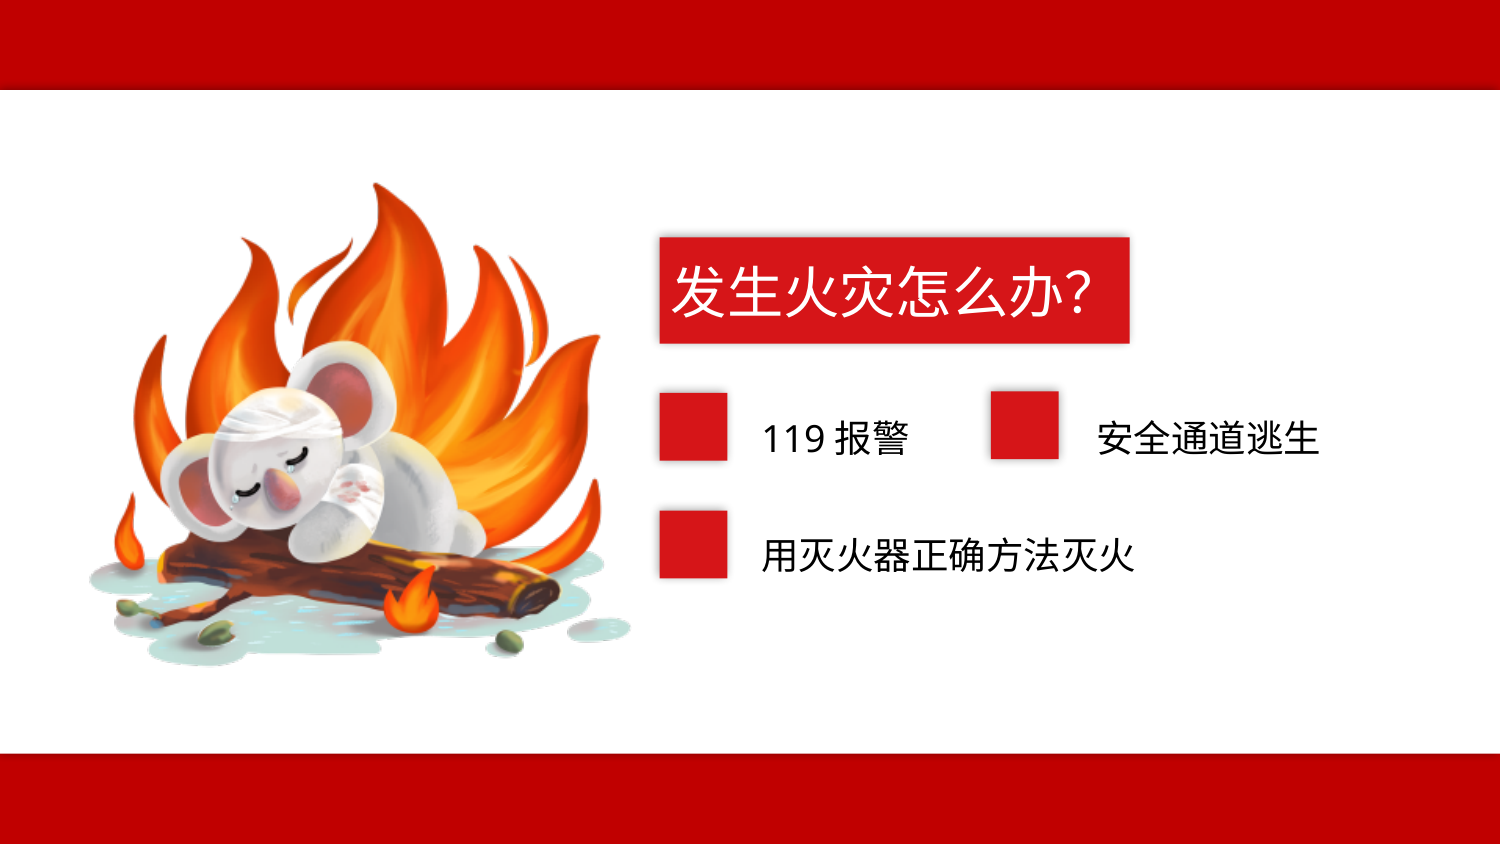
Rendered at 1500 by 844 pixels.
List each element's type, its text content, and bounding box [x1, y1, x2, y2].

text_box [660, 392, 728, 462]
text_box 用灭火器正确方法灭火 [749, 503, 1247, 583]
text_box [0, 89, 1500, 755]
text_box 119报警 [750, 386, 924, 466]
picture [54, 144, 660, 699]
text_box 发生火灾怎么办？ [660, 236, 1131, 345]
text_box [990, 390, 1060, 460]
text_box [660, 510, 728, 579]
text_box 安全通道逃生 [1084, 386, 1358, 466]
